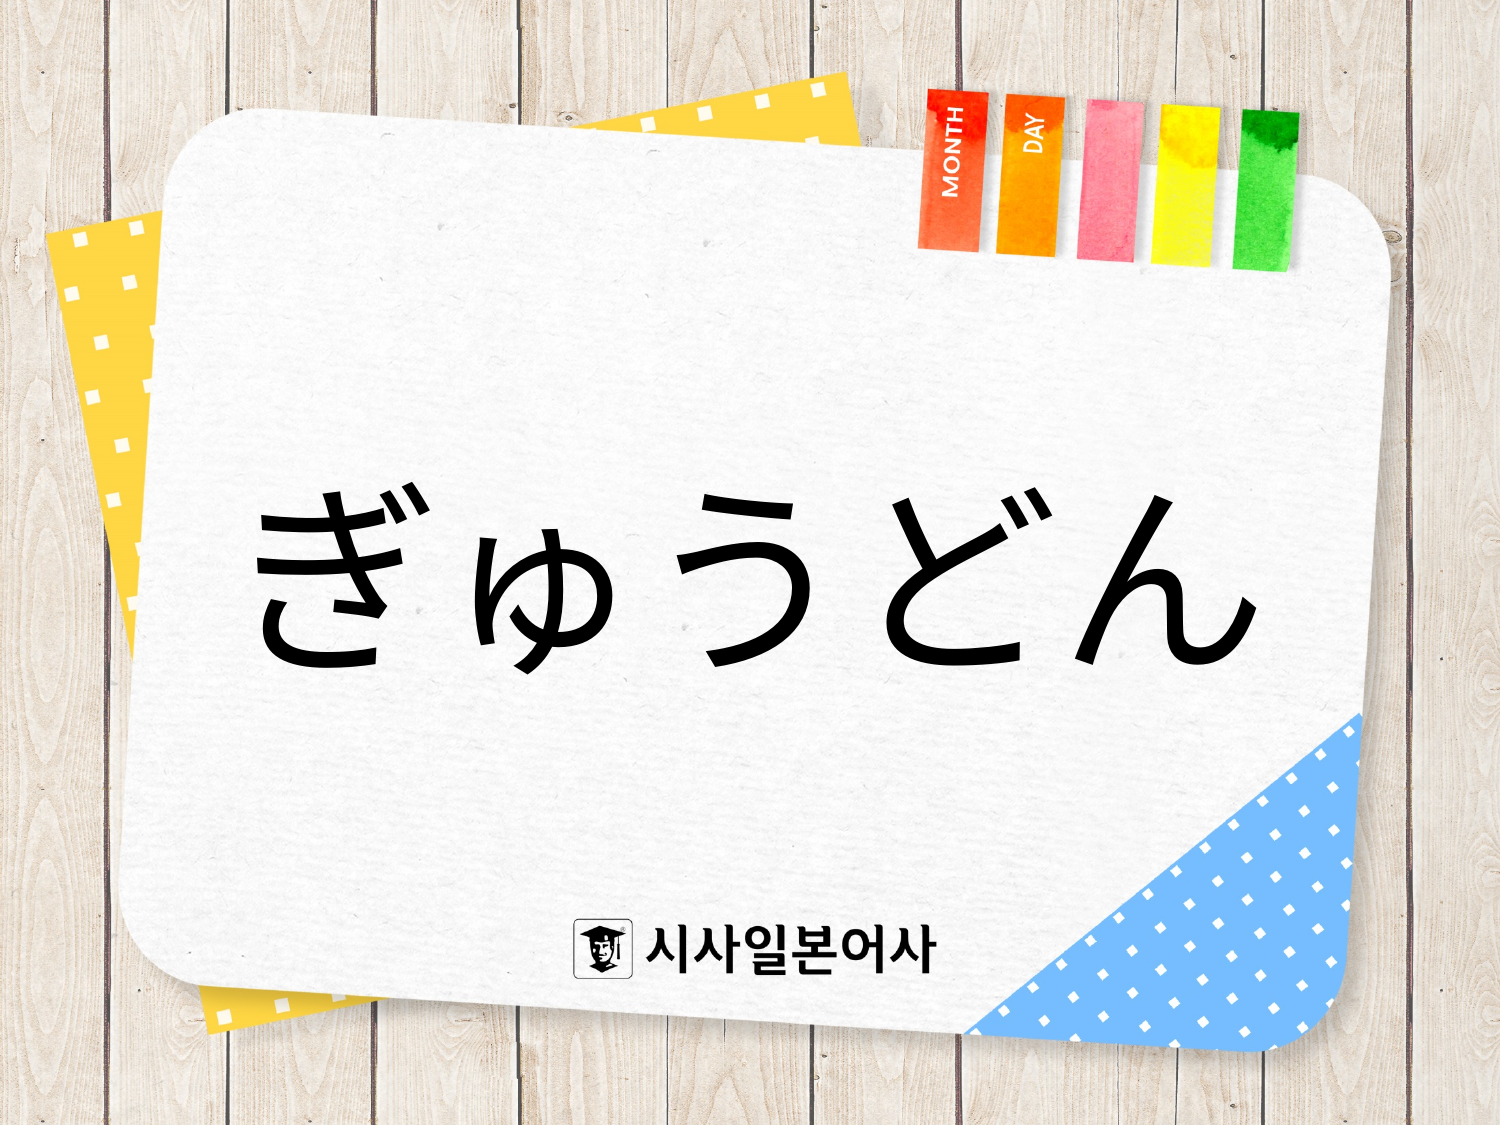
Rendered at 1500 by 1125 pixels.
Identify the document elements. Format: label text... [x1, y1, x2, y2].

title ぎゅうどん [75, 338, 1425, 811]
picture [0, 0, 1500, 1125]
